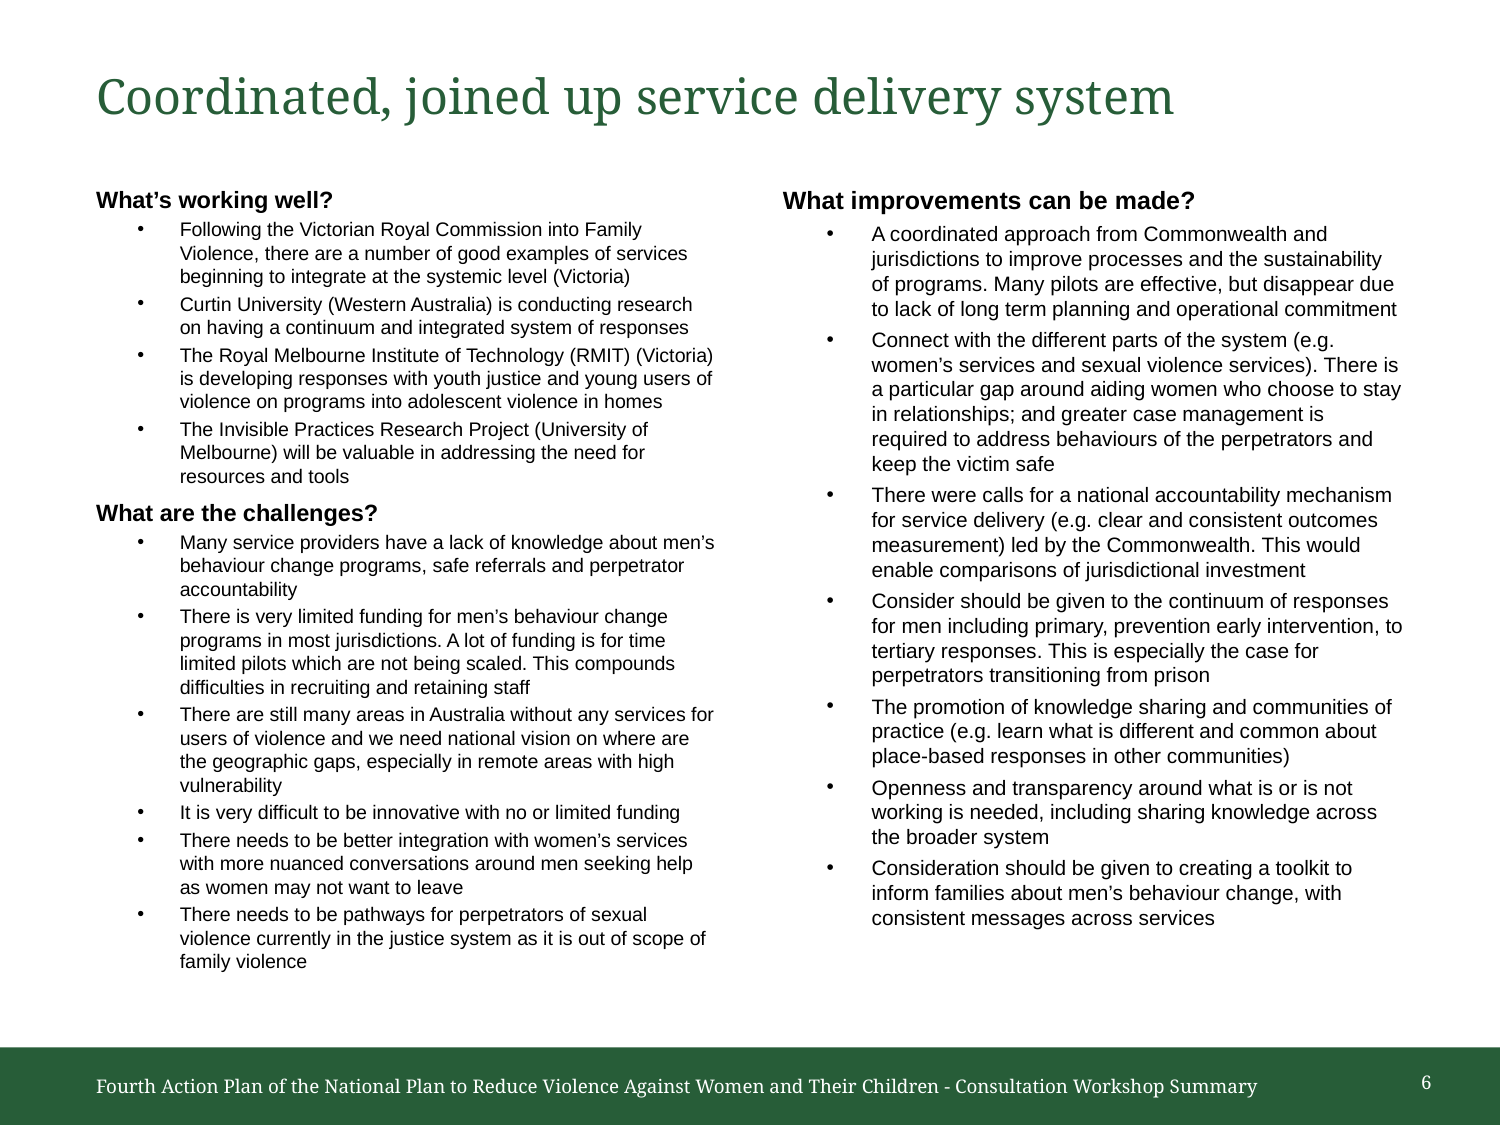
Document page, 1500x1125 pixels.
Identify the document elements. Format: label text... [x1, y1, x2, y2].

text_box What improvements can be made? A coordinated approach from Commonwealth and jurisdictions to improve processes and the sustainability of programs. Many pilots are effective, but disappear due to lack of long term planning and operational commitment Connect with the different parts of the system (e.g. women’s services and sexual violence services). There is a particular gap around aiding women who choose to stay in relationships; and greater case management is required to address behaviours of the perpetrators and keep the victim safe There were calls for a national accountability mechanism for service delivery (e.g. clear and consistent outcomes measurement) led by the Commonwealth. This would enable comparisons of jurisdictional investment Consider should be given to the continuum of responses for men including primary, prevention early intervention, to tertiary responses. This is especially the case for perpetrators transitioning from prison The promotion of knowledge sharing and communities of practice (e.g. learn what is different and common about place-based responses in other communities) Openness and transparency around what is or is not working is needed, including sharing knowledge across the broader system Consideration should be given to creating a toolkit to inform families about men’s behaviour change, with consistent messages across services [782, 184, 1404, 1006]
text_box Fourth Action Plan of the National Plan to Reduce Violence Against Women and Their Children - Consultation Workshop Summary [96, 1074, 1273, 1098]
slide_number 6 [1410, 1072, 1432, 1095]
title Coordinated, joined up service delivery system [95, 76, 1405, 133]
list What’s working well? Following the Victorian Royal Commission into Family Violence, there are a number of good examples of services beginning to integrate at the systemic level (Victoria) Curtin University (Western Australia) is conducting research on having a continuum and integrated system of responses The Royal Melbourne Institute of Technology (RMIT) (Victoria) is developing responses with youth justice and young users of violence on programs into adolescent violence in homes The Invisible Practices Research Project (University of Melbourne) will be valuable in addressing the need for resources and tools What are the challenges? Many service providers have a lack of knowledge about men’s behaviour change programs, safe referrals and perpetrator accountability There is very limited funding for men’s behaviour change programs in most jurisdictions. A lot of funding is for time limited pilots which are not being scaled. This compounds difficulties in recruiting and retaining staff There are still many areas in Australia without any services for users of violence and we need national vision on where are the geographic gaps, especially in remote areas with high vulnerability It is very difficult to be innovative with no or limited funding There needs to be better integration with women’s services with more nuanced conversations around men seeking help as women may not want to leave There needs to be pathways for perpetrators of sexual violence currently in the justice system as it is out of scope of family violence [95, 184, 718, 1006]
